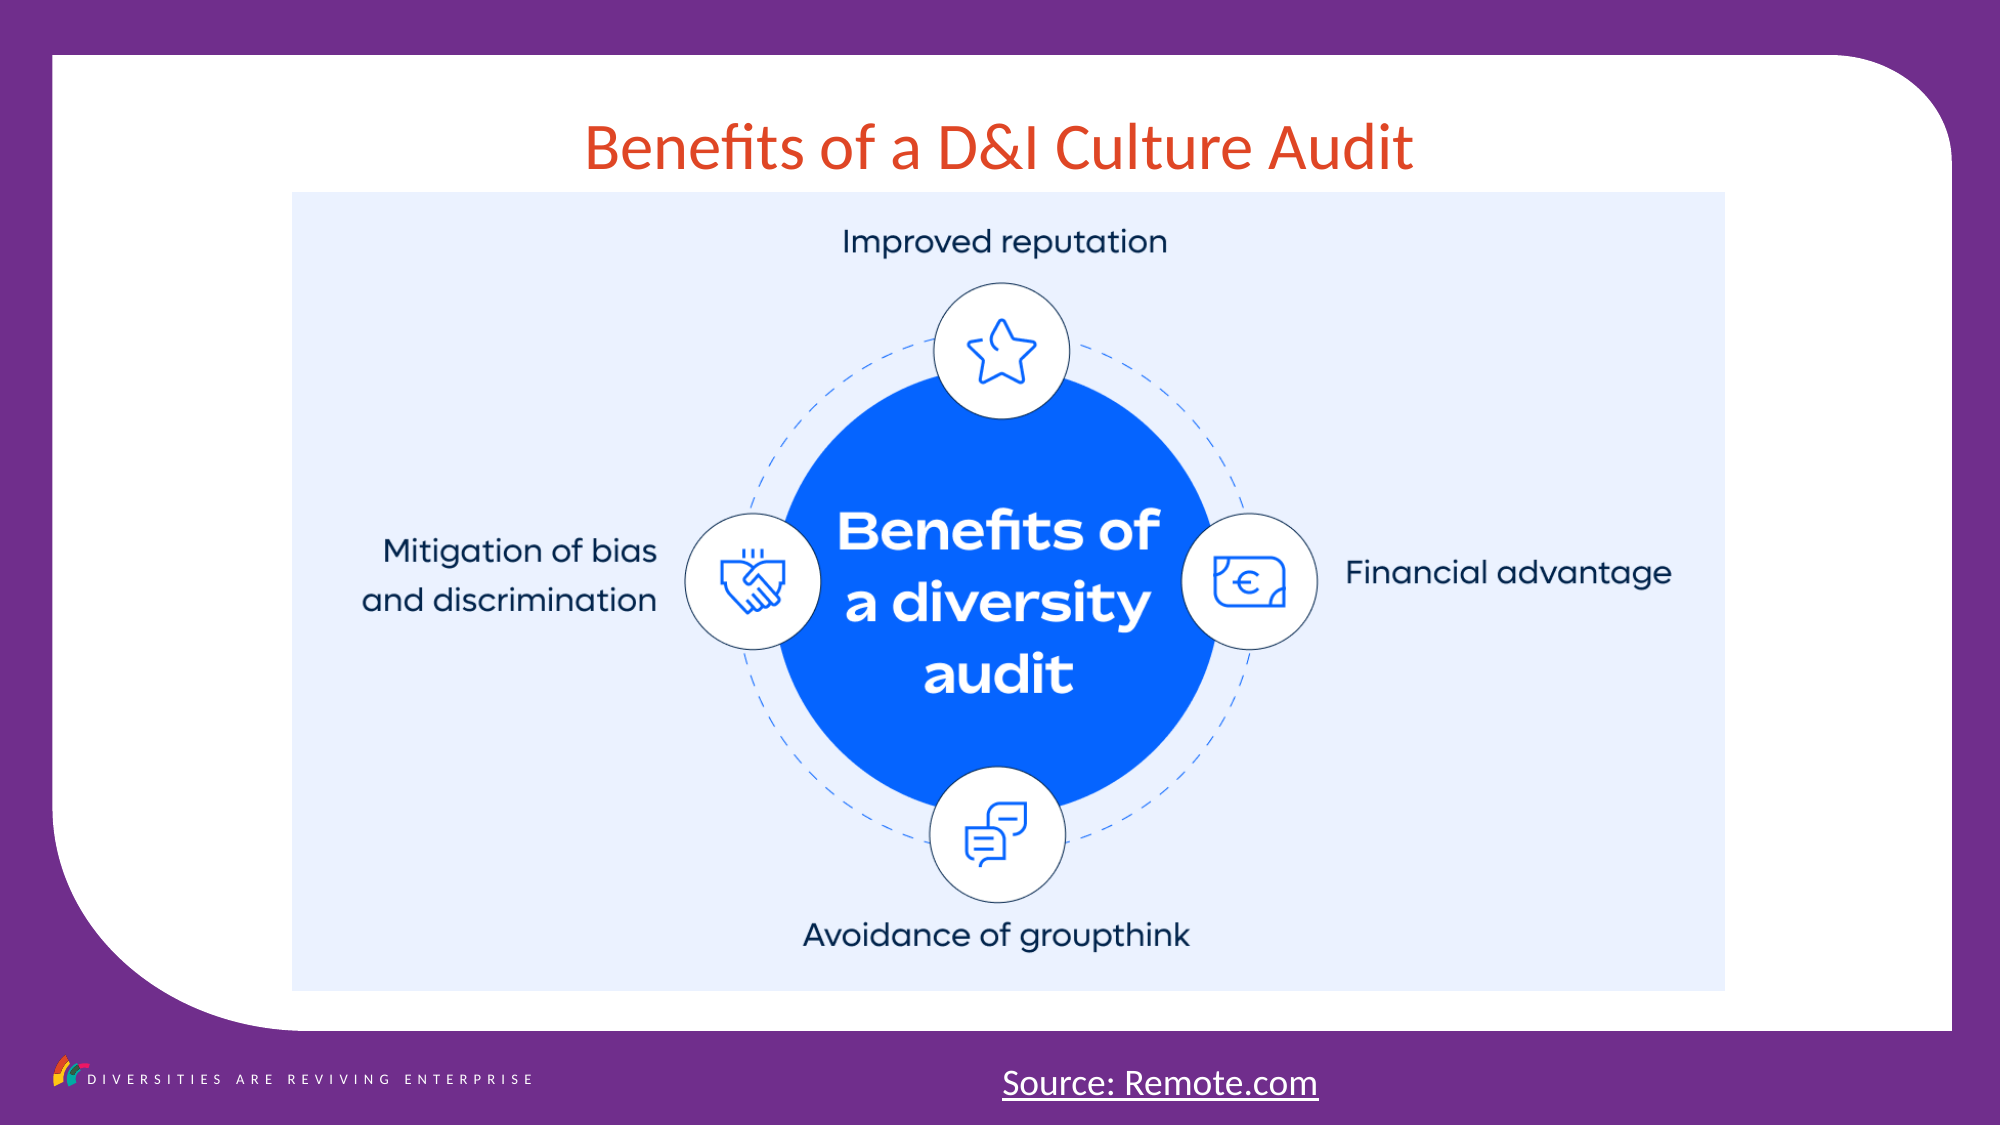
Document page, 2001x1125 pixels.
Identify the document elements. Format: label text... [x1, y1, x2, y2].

text_box Benefits of a D&I Culture Audit [250, 104, 1749, 282]
text_box Source: Remote.com [987, 1050, 1804, 1111]
picture [292, 192, 1725, 991]
